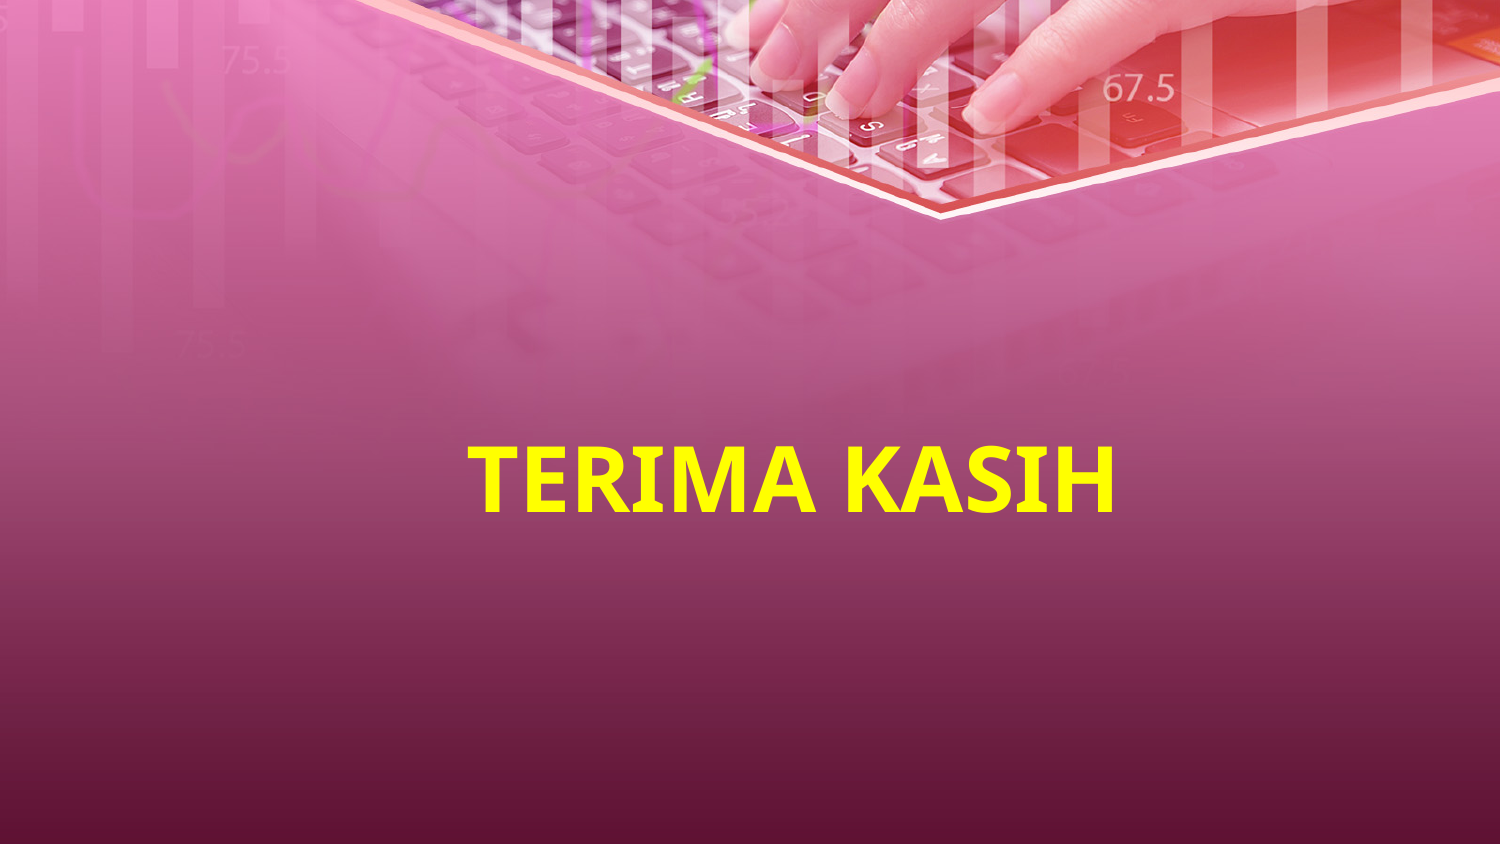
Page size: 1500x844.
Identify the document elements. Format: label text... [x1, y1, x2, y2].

text_box TERIMA KASIH [246, 358, 1341, 539]
picture [0, 0, 1500, 844]
